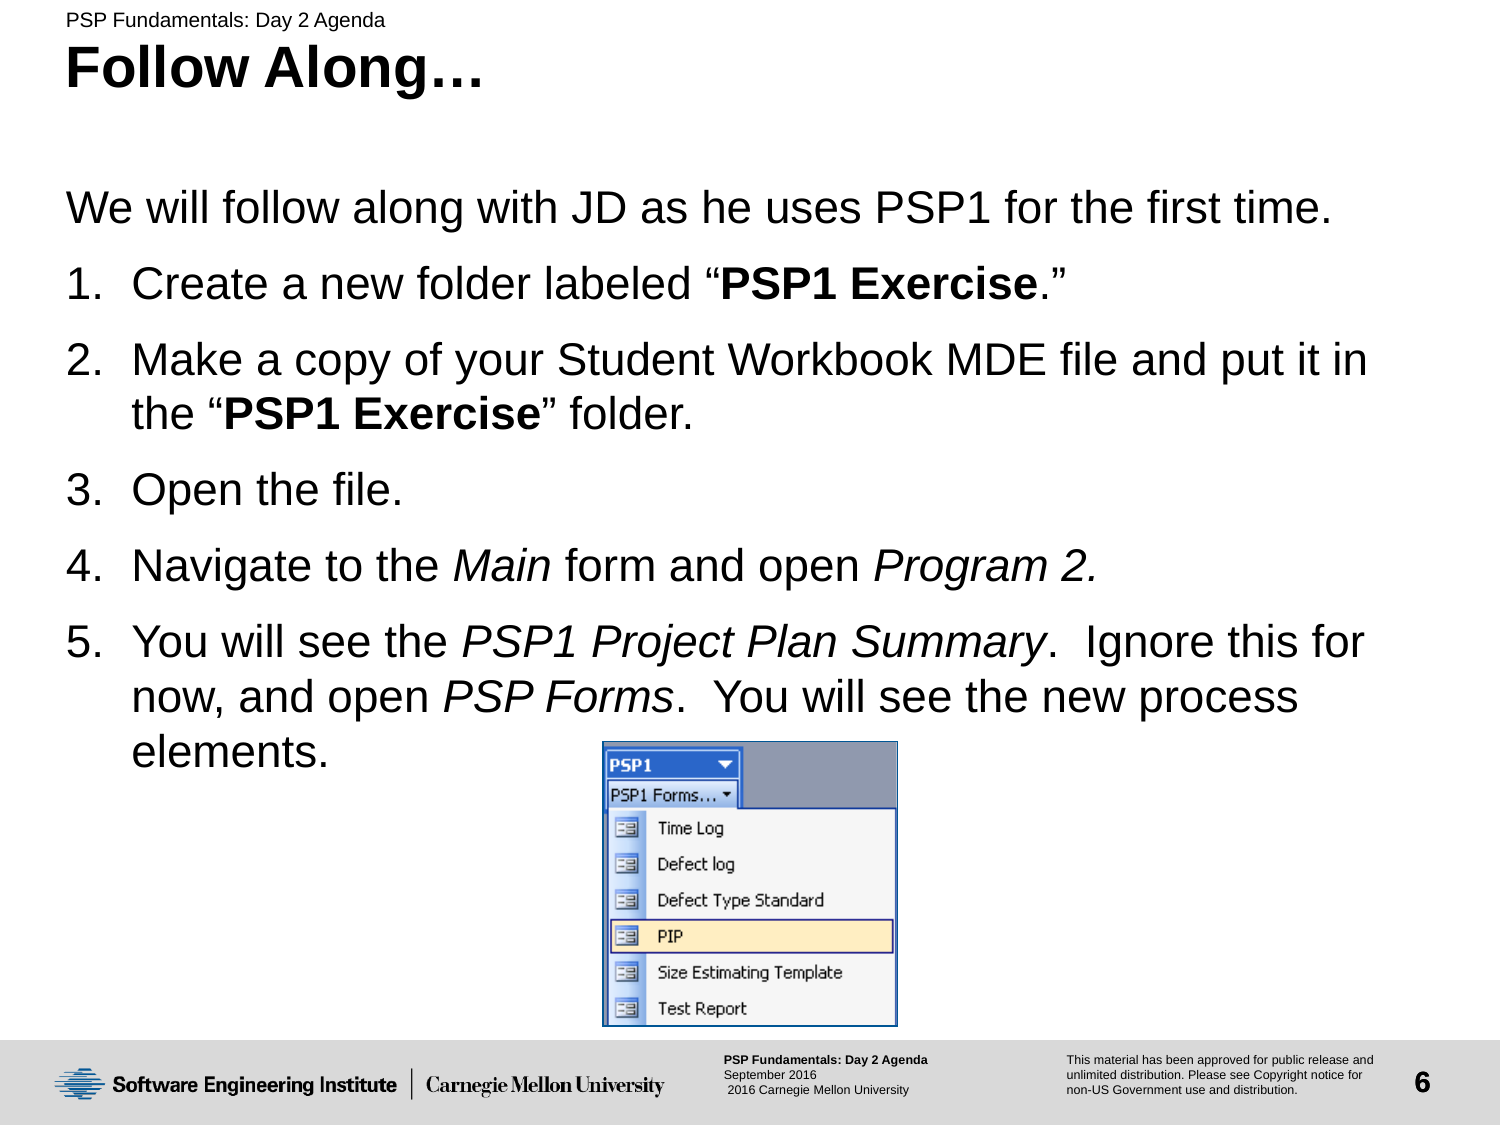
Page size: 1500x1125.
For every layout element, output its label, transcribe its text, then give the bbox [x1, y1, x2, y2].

picture [603, 742, 897, 1026]
title Follow Along… [65, 37, 1430, 148]
list We will follow along with JD as he uses PSP1 for the first time. Create a new folder labeled “PSP1 Exercise.” Make a copy of your Student Workbook MDE file and put it in the “PSP1 Exercise” folder. Open the file. Navigate to the Main form and open Program 2. You will see the PSP1 Project Plan Summary. Ignore this for now, and open PSP Forms. You will see the new process elements. [65, 177, 1431, 1000]
picture [46, 1061, 673, 1104]
